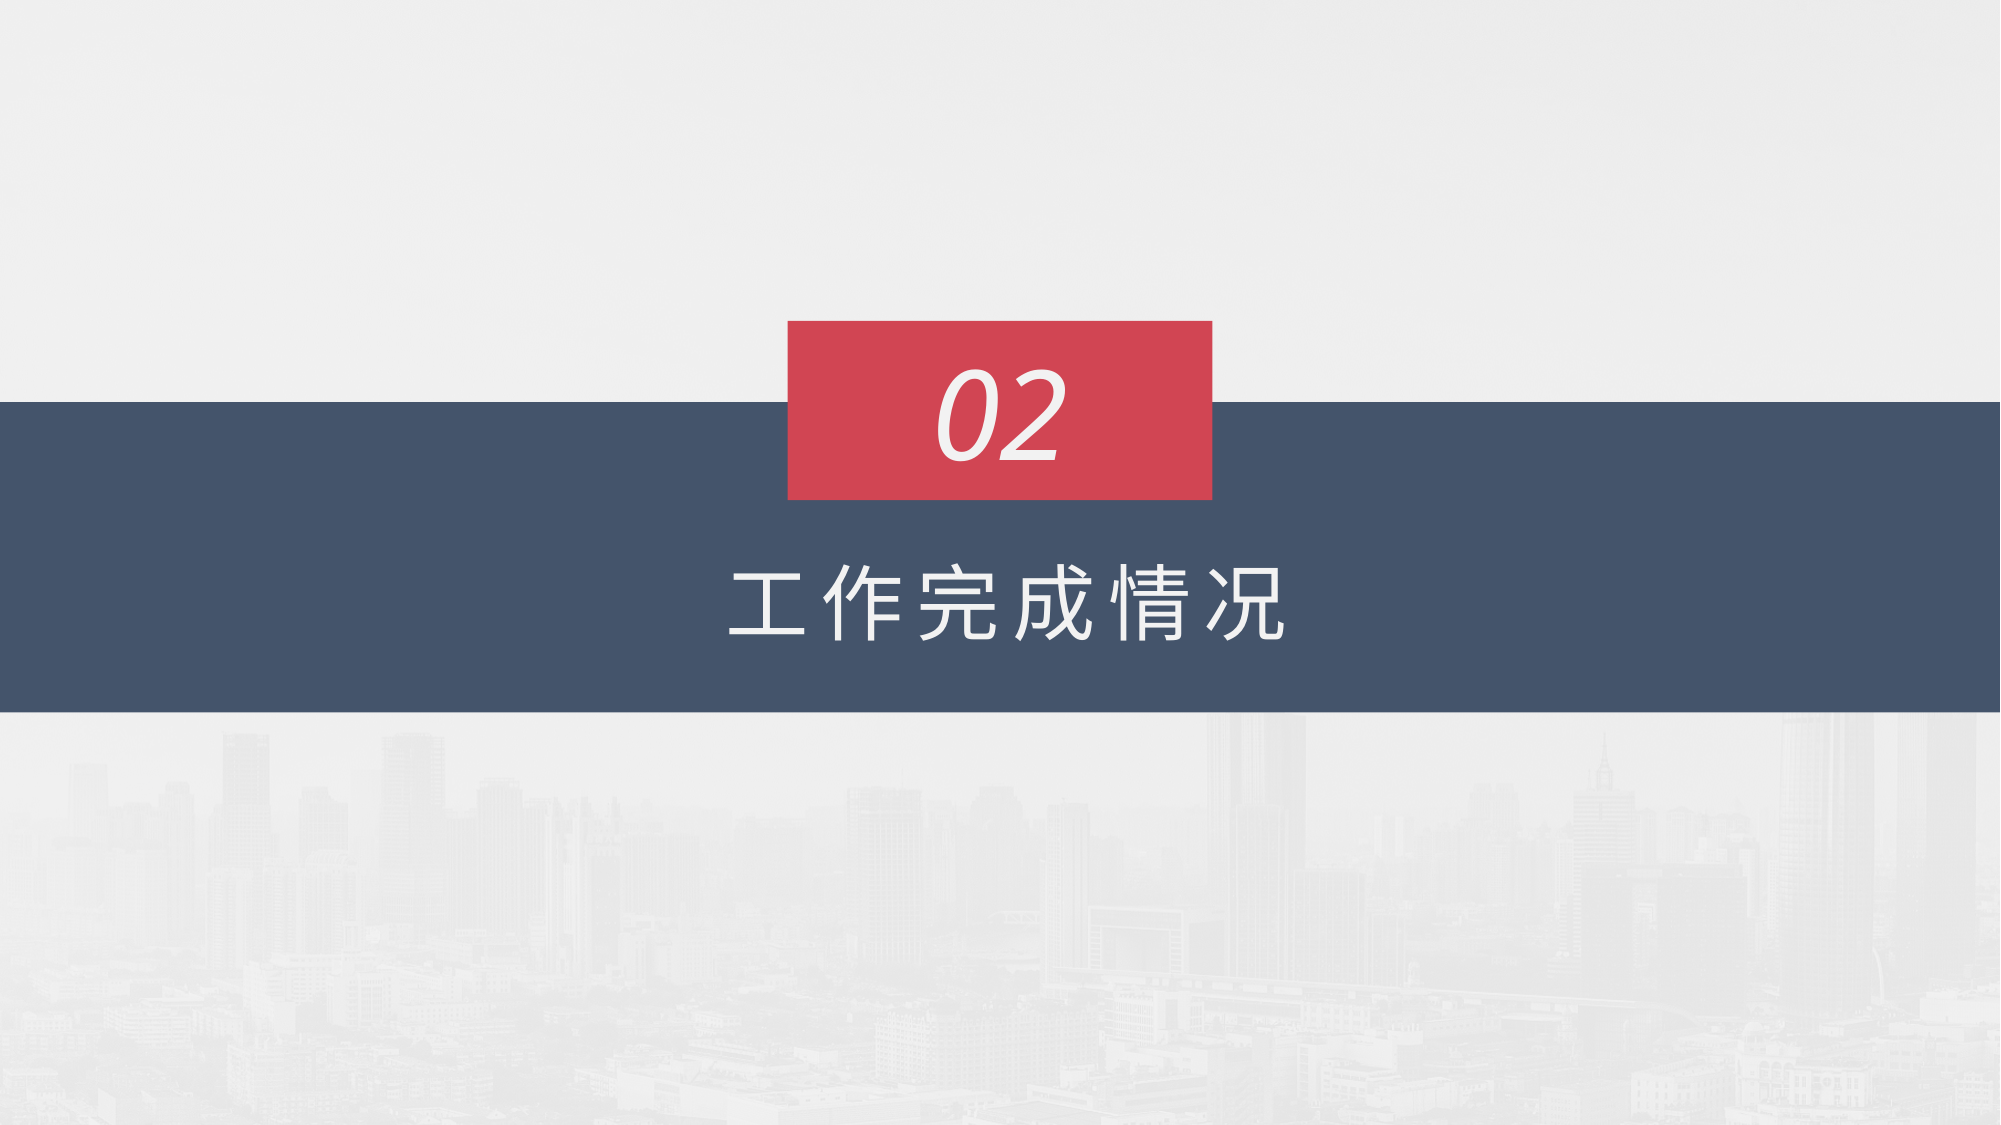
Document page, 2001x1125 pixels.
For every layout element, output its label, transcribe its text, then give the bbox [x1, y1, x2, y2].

text_box 02 [786, 320, 1213, 501]
text_box 工作完成情况 [710, 544, 1303, 659]
text_box [0, 401, 2000, 713]
